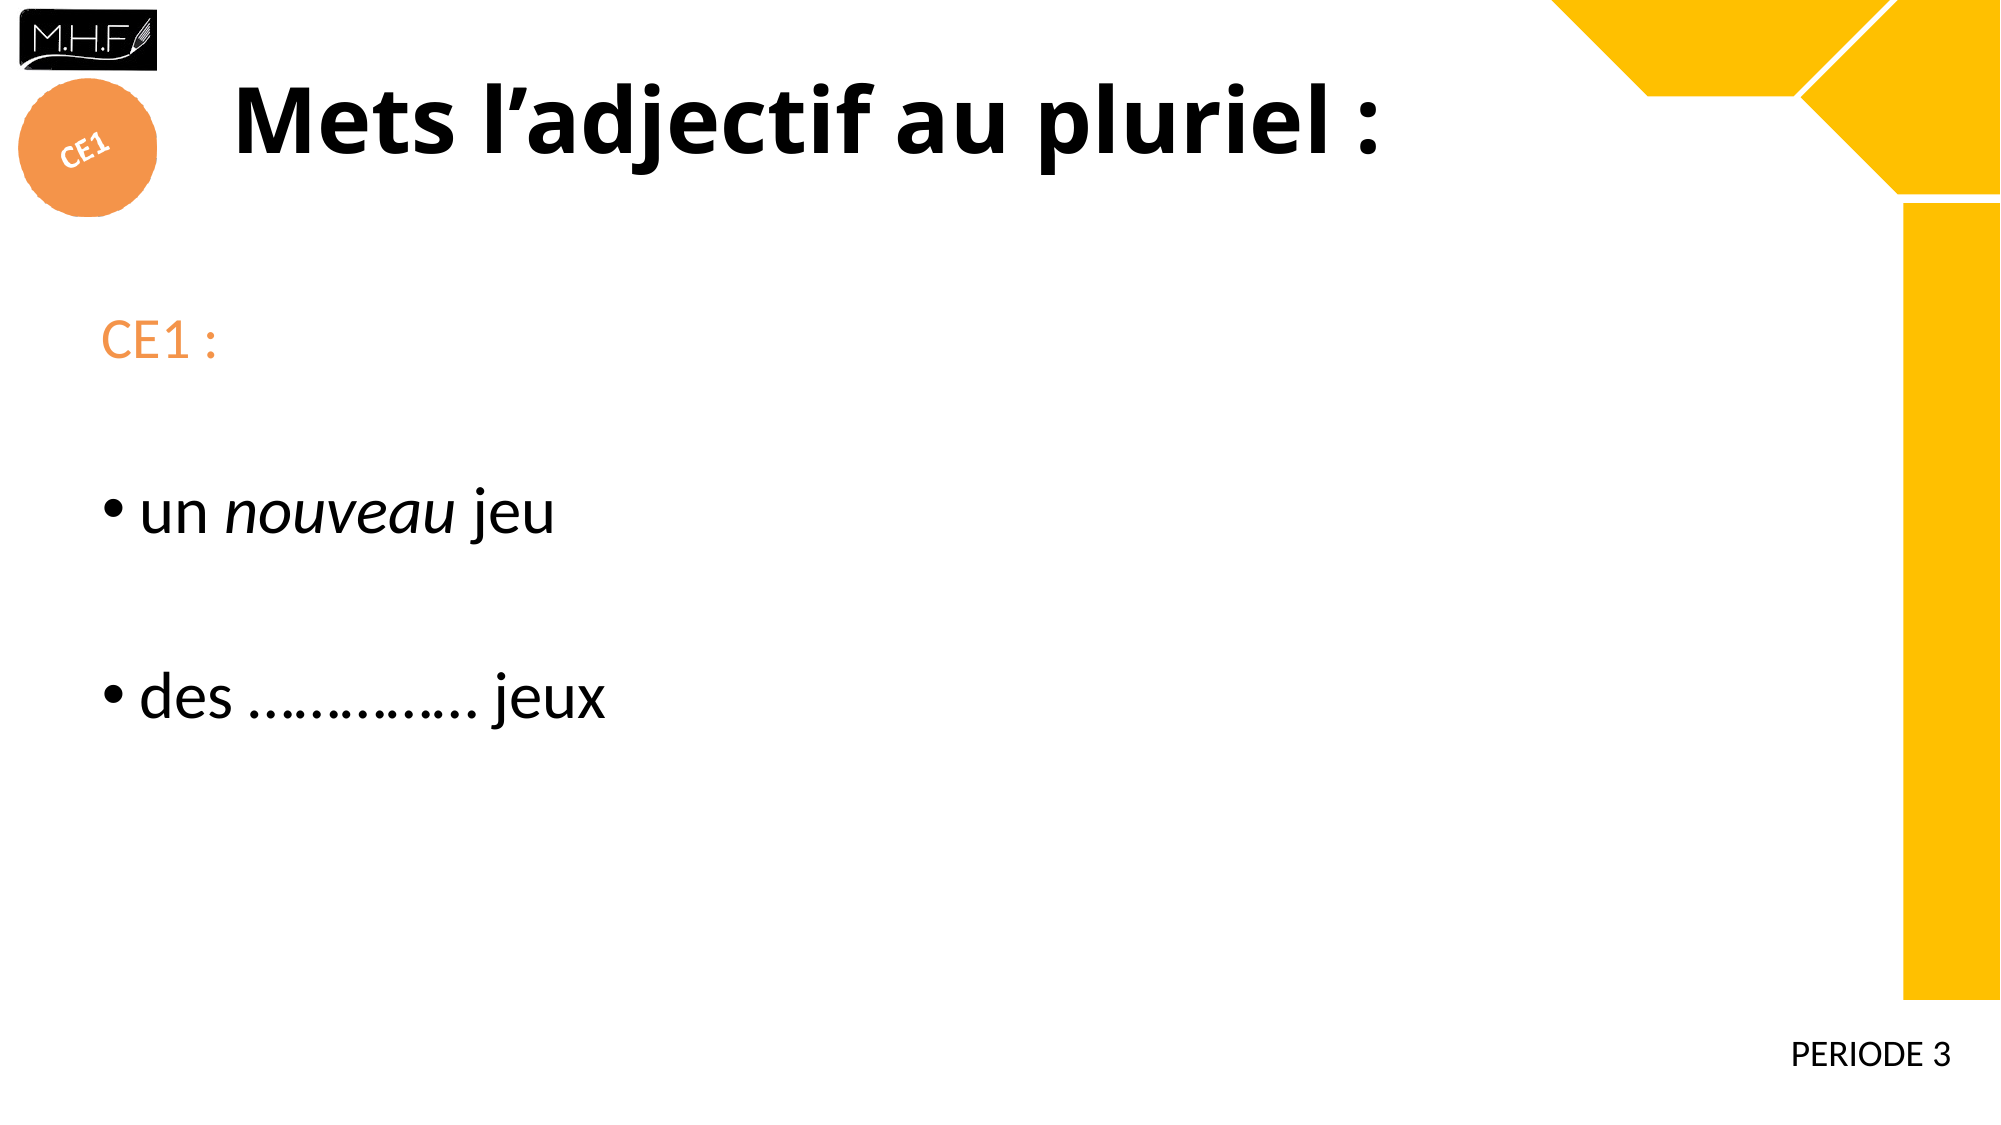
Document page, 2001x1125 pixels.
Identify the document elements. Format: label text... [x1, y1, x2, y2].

text_box [1902, 202, 2000, 1001]
picture [18, 78, 157, 218]
text_box PERIODE 3 [1362, 1021, 1967, 1125]
text_box [1799, 0, 2000, 196]
text_box [1549, 0, 1892, 98]
picture [16, 7, 157, 74]
title Mets l’adjectif au pluriel : [216, 15, 1763, 233]
list CE1 : un nouveau jeu des …………… jeux [86, 300, 897, 1015]
